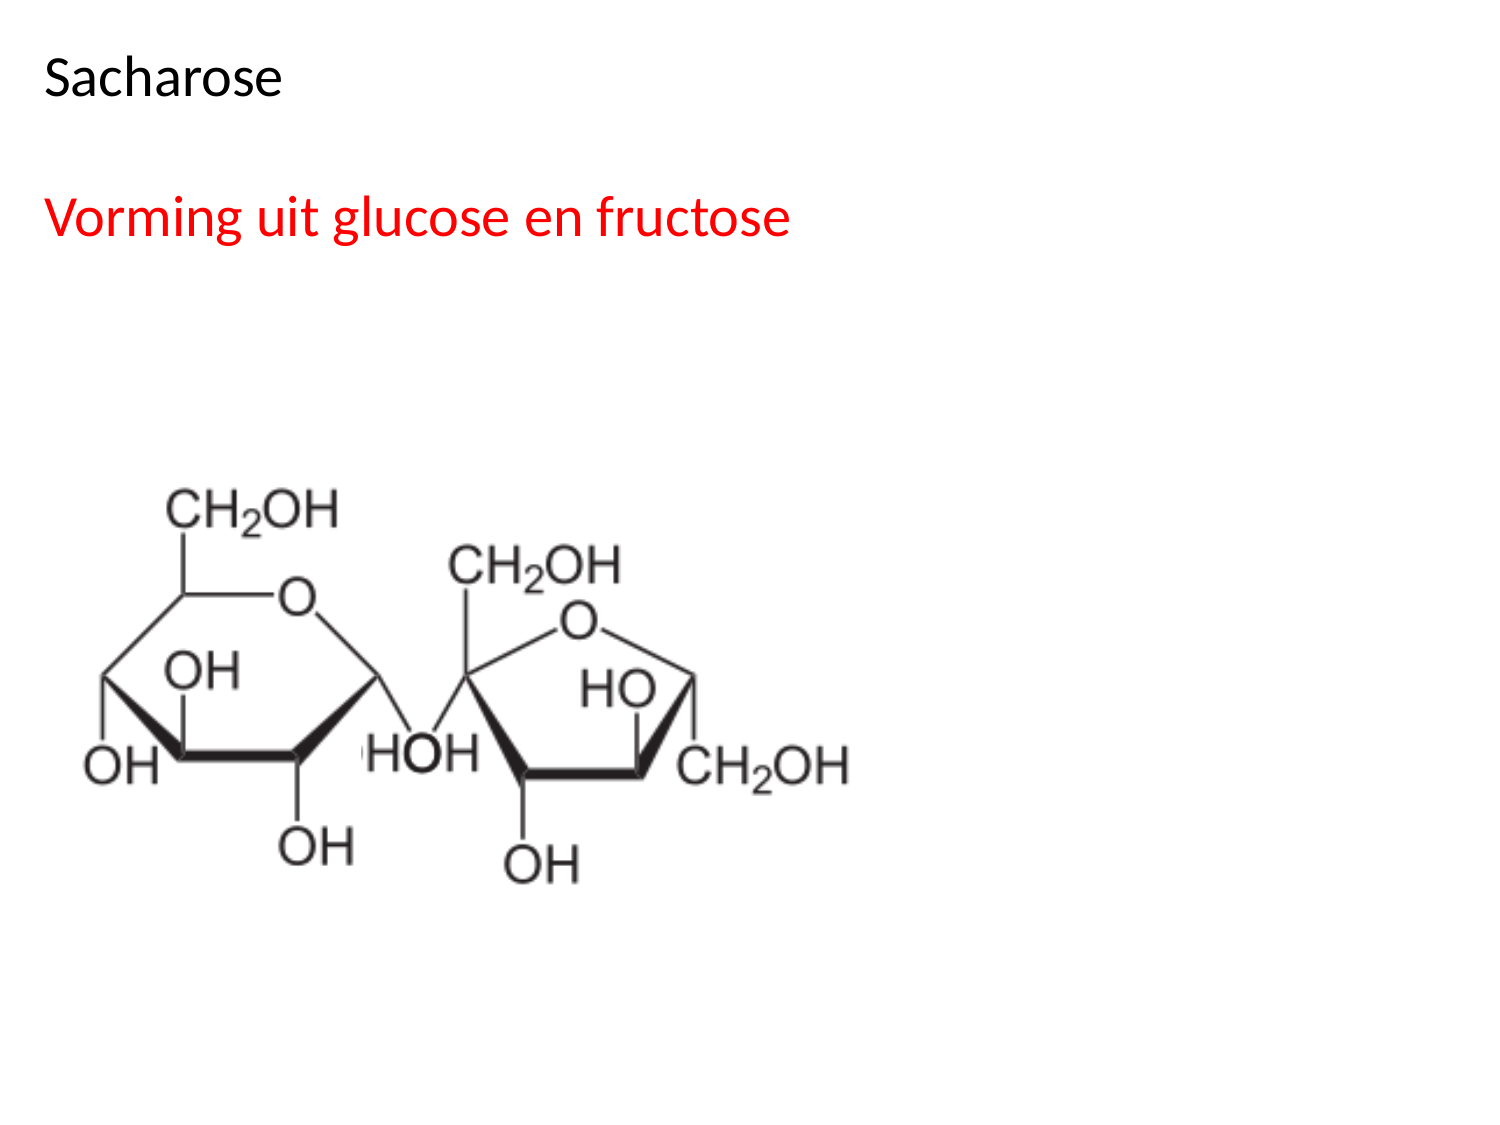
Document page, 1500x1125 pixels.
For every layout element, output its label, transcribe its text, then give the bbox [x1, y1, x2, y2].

text_box Sacharose Vorming uit glucose en fructose [29, 30, 821, 256]
picture [65, 479, 868, 894]
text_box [361, 727, 498, 788]
